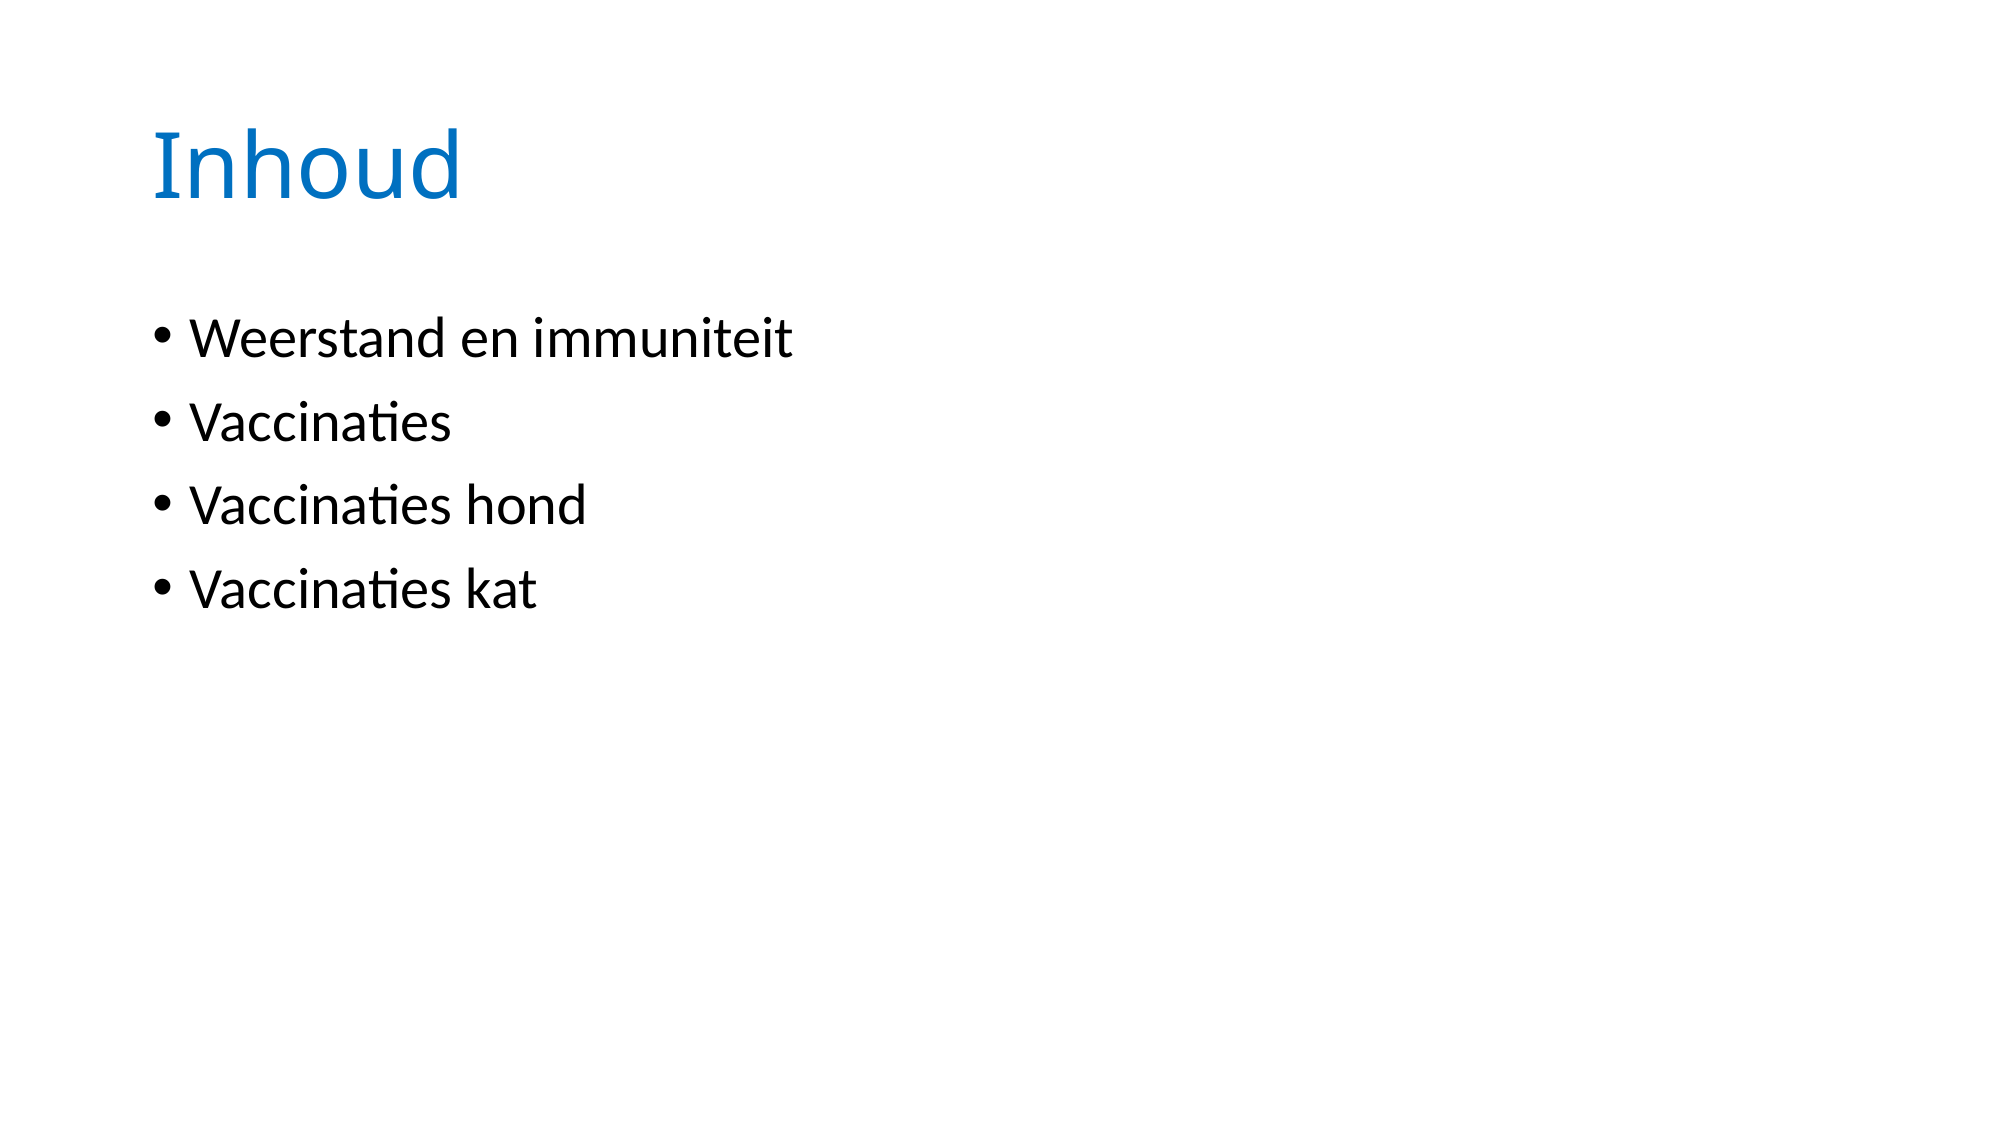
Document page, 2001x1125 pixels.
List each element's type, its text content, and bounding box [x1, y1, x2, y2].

list Weerstand en immuniteit Vaccinaties Vaccinaties hond Vaccinaties kat [137, 299, 1863, 1014]
title Inhoud [137, 59, 1863, 278]
